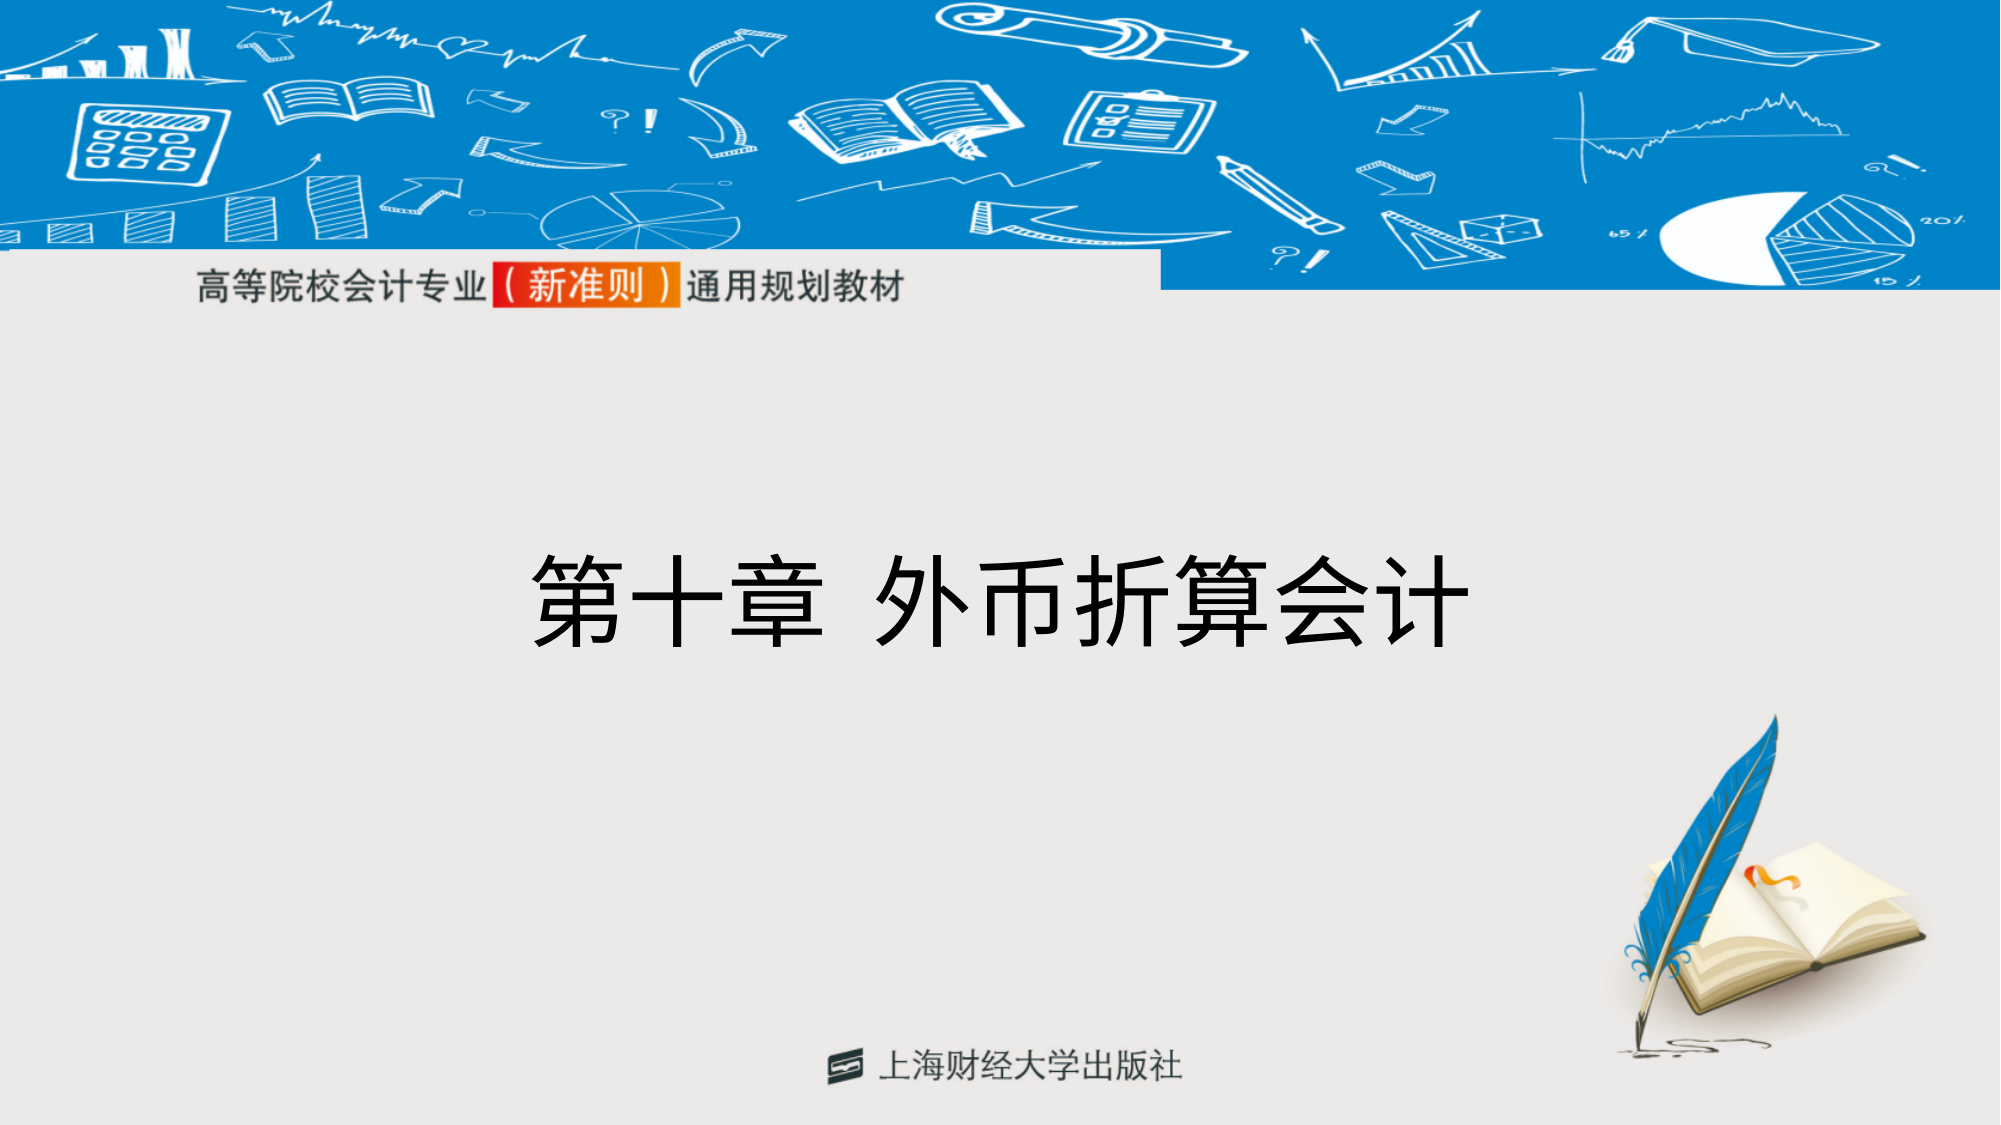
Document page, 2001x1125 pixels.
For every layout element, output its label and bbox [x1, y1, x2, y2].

text_box [0, 0, 2000, 1125]
